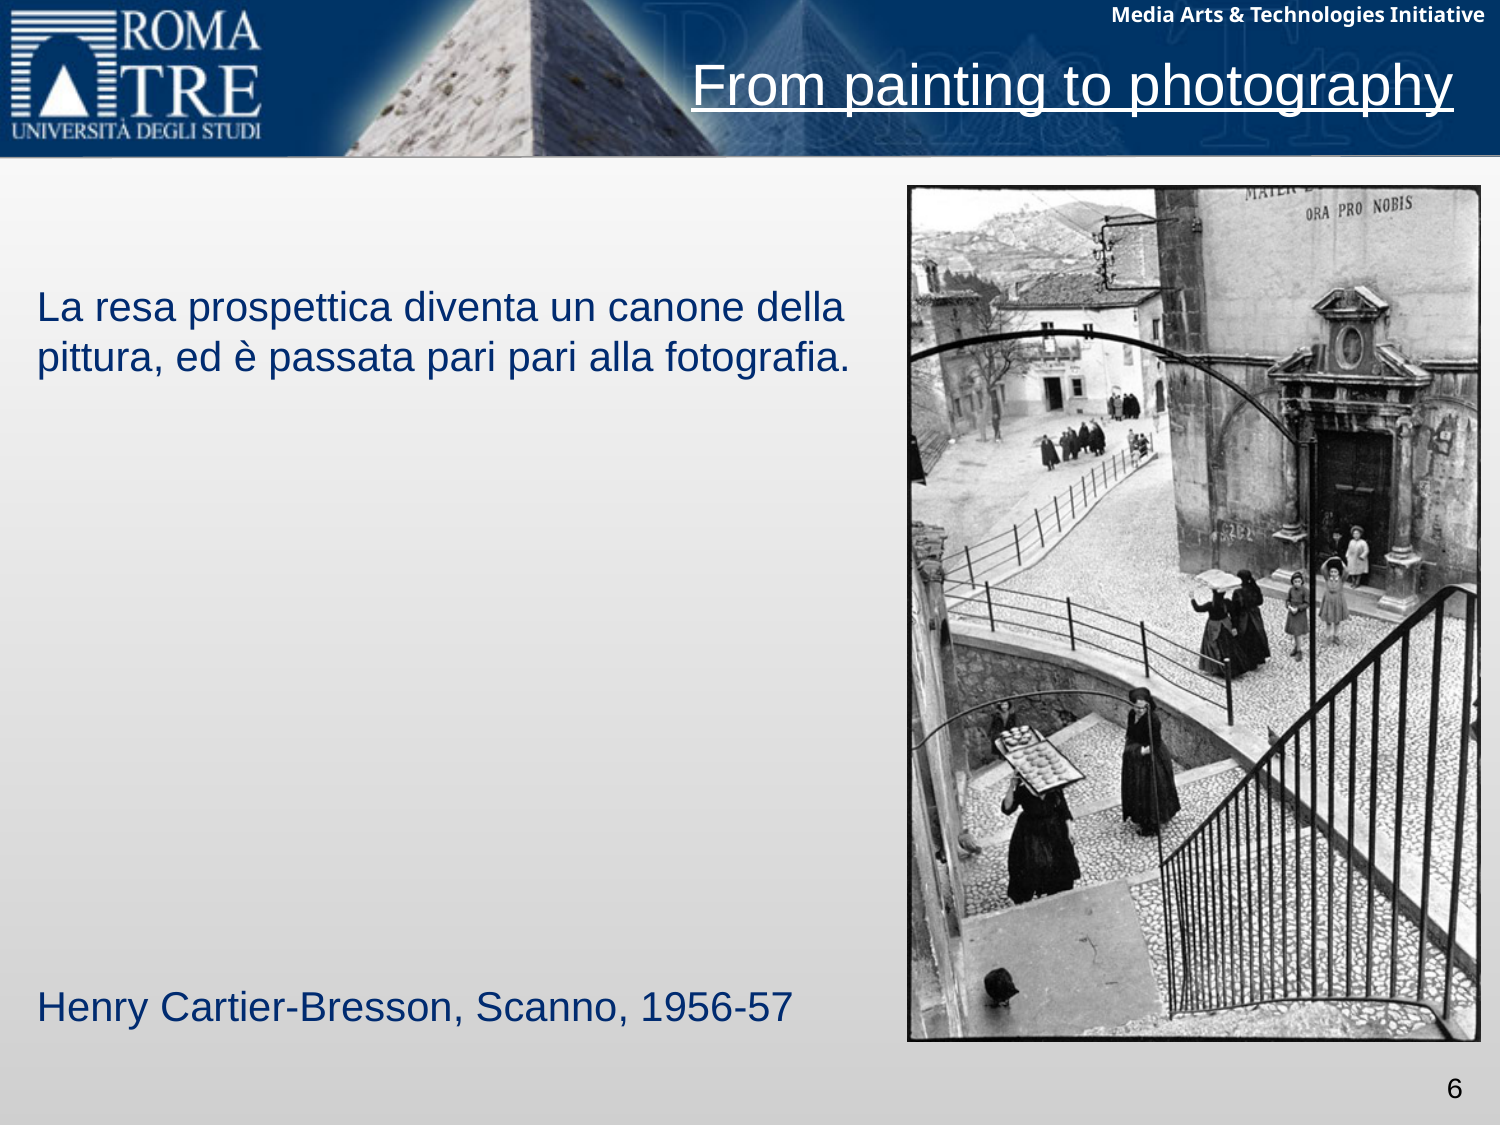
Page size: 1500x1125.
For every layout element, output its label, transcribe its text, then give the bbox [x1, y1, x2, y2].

picture [0, 0, 1500, 156]
text_box La resa prospettica diventa un canone della pittura, ed è passata pari pari alla fotografia. Henry Cartier-Bresson, Scanno, 1956-57 [22, 272, 889, 1125]
picture [907, 185, 1481, 1042]
text_box From painting to photography [676, 39, 1470, 125]
